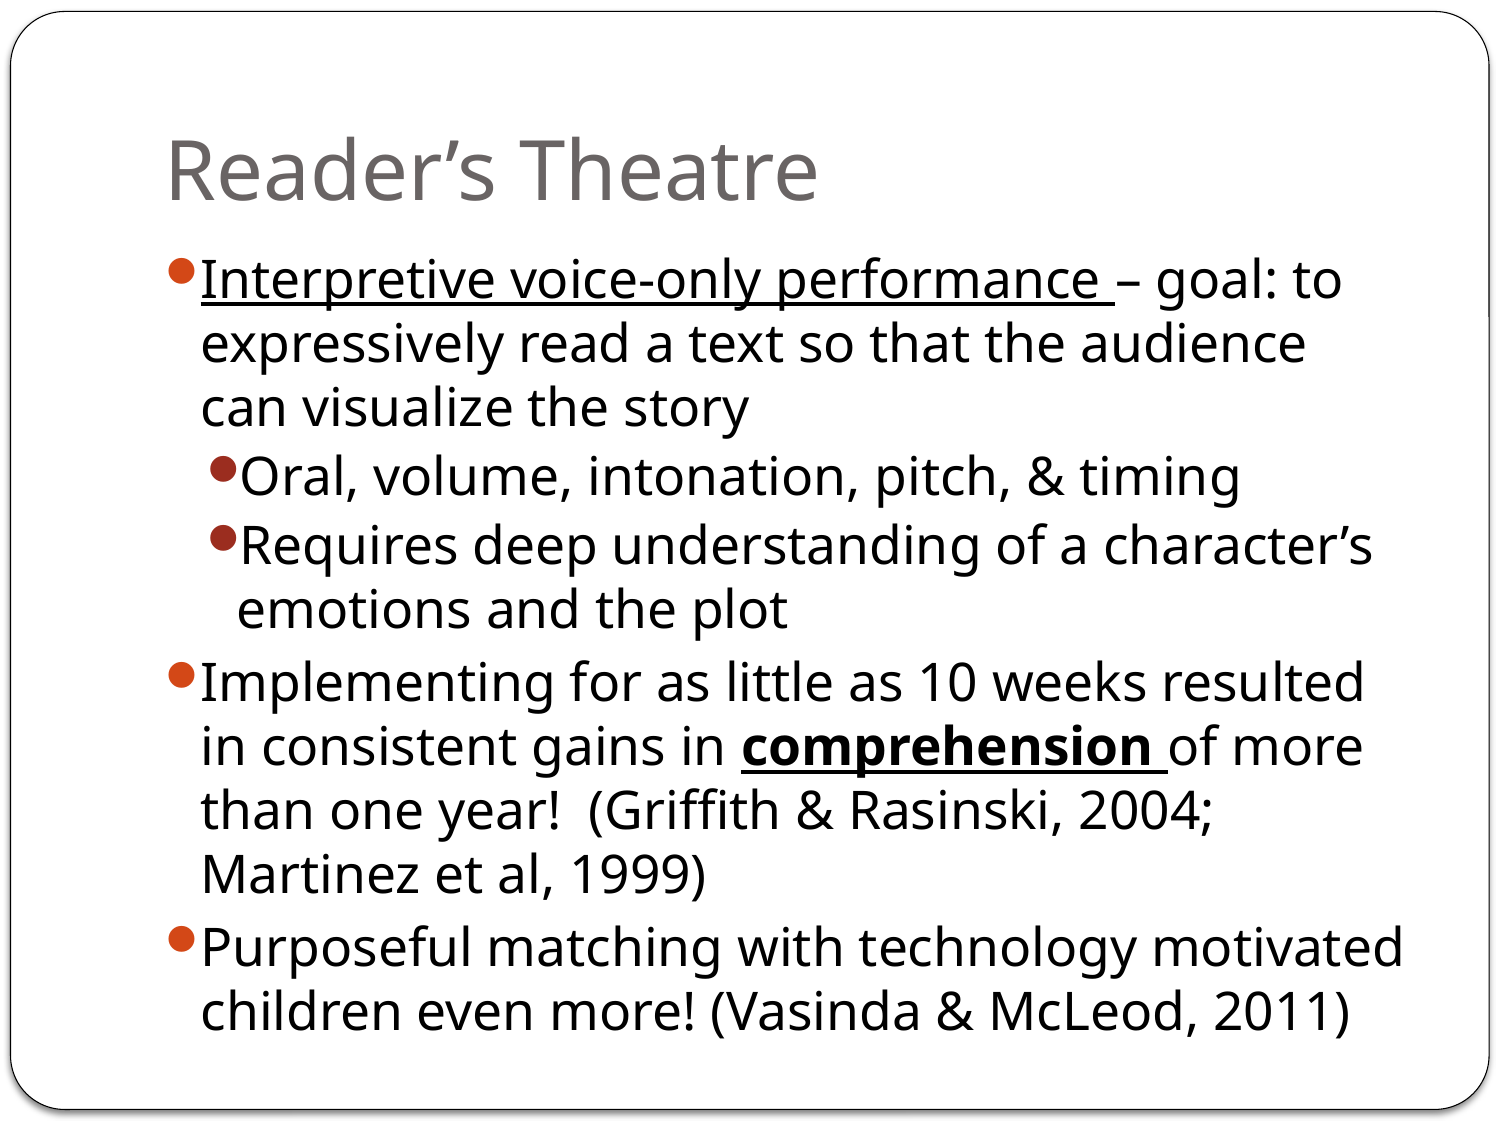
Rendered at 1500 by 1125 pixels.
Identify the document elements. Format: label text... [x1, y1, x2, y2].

title Reader’s Theatre [150, 45, 1425, 233]
list Interpretive voice-only performance – goal: to expressively read a text so that the audience can visualize the story Oral, volume, intonation, pitch, & timing Requires deep understanding of a character’s emotions and the plot Implementing for as little as 10 weeks resulted in consistent gains in comprehension of more than one year! (Griffith & Rasinski, 2004; Martinez et al, 1999) Purposeful matching with technology motivated children even more! (Vasinda & McLeod, 2011) [150, 237, 1425, 1067]
